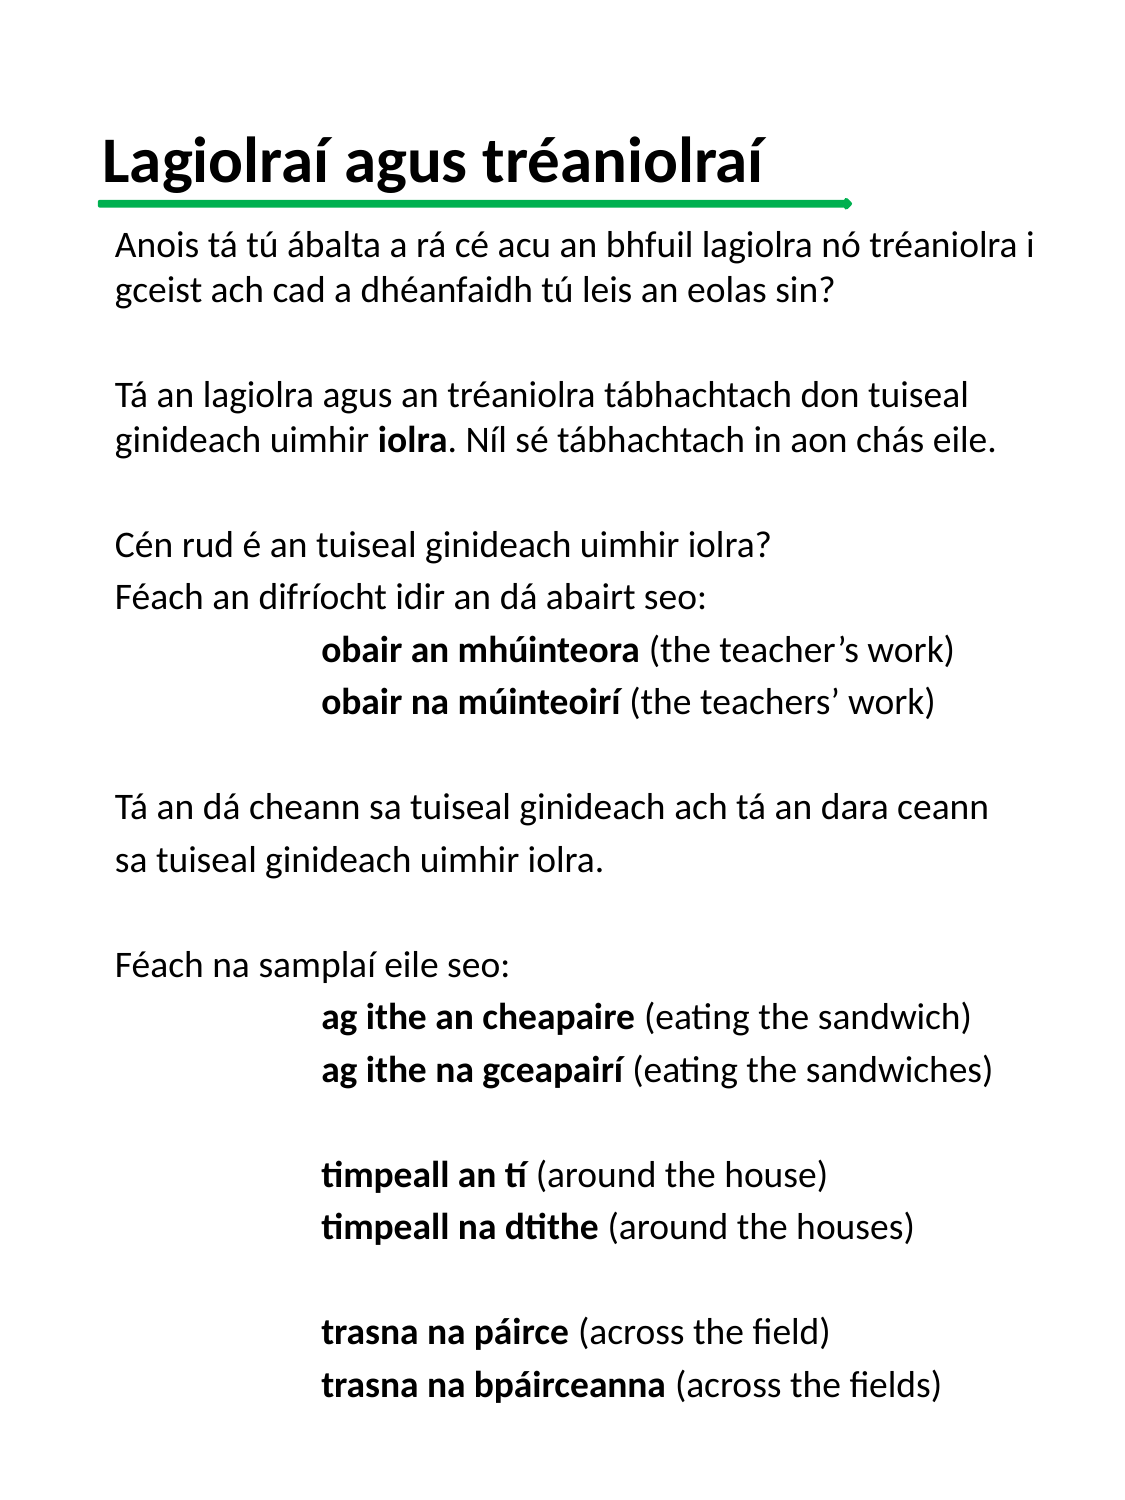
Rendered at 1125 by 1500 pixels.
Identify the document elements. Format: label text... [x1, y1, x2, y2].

subtitle Anois tá tú ábalta a rá cé acu an bhfuil lagiolra nó tréaniolra i gceist ach cad a dhéanfaidh tú leis an eolas sin? Tá an lagiolra agus an tréaniolra tábhachtach don tuiseal ginideach uimhir iolra. Níl sé tábhachtach in aon chás eile. Cén rud é an tuiseal ginideach uimhir iolra? Féach an difríocht idir an dá abairt seo: obair an mhúinteora (the teacher’s work) obair na múinteoirí (the teachers’ work) Tá an dá cheann sa tuiseal ginideach ach tá an dara ceann sa tuiseal ginideach uimhir iolra. Féach na samplaí eile seo: ag ithe an cheapaire (eating the sandwich) ag ithe na gceapairí (eating the sandwiches) timpeall an tí (around the house) timpeall na dtithe (around the houses) trasna na páirce (across the field) trasna na bpáirceanna (across the fields) [99, 212, 1063, 1438]
text_box [97, 198, 853, 210]
title Lagiolraí agus tréaniolraí [87, 87, 1044, 225]
